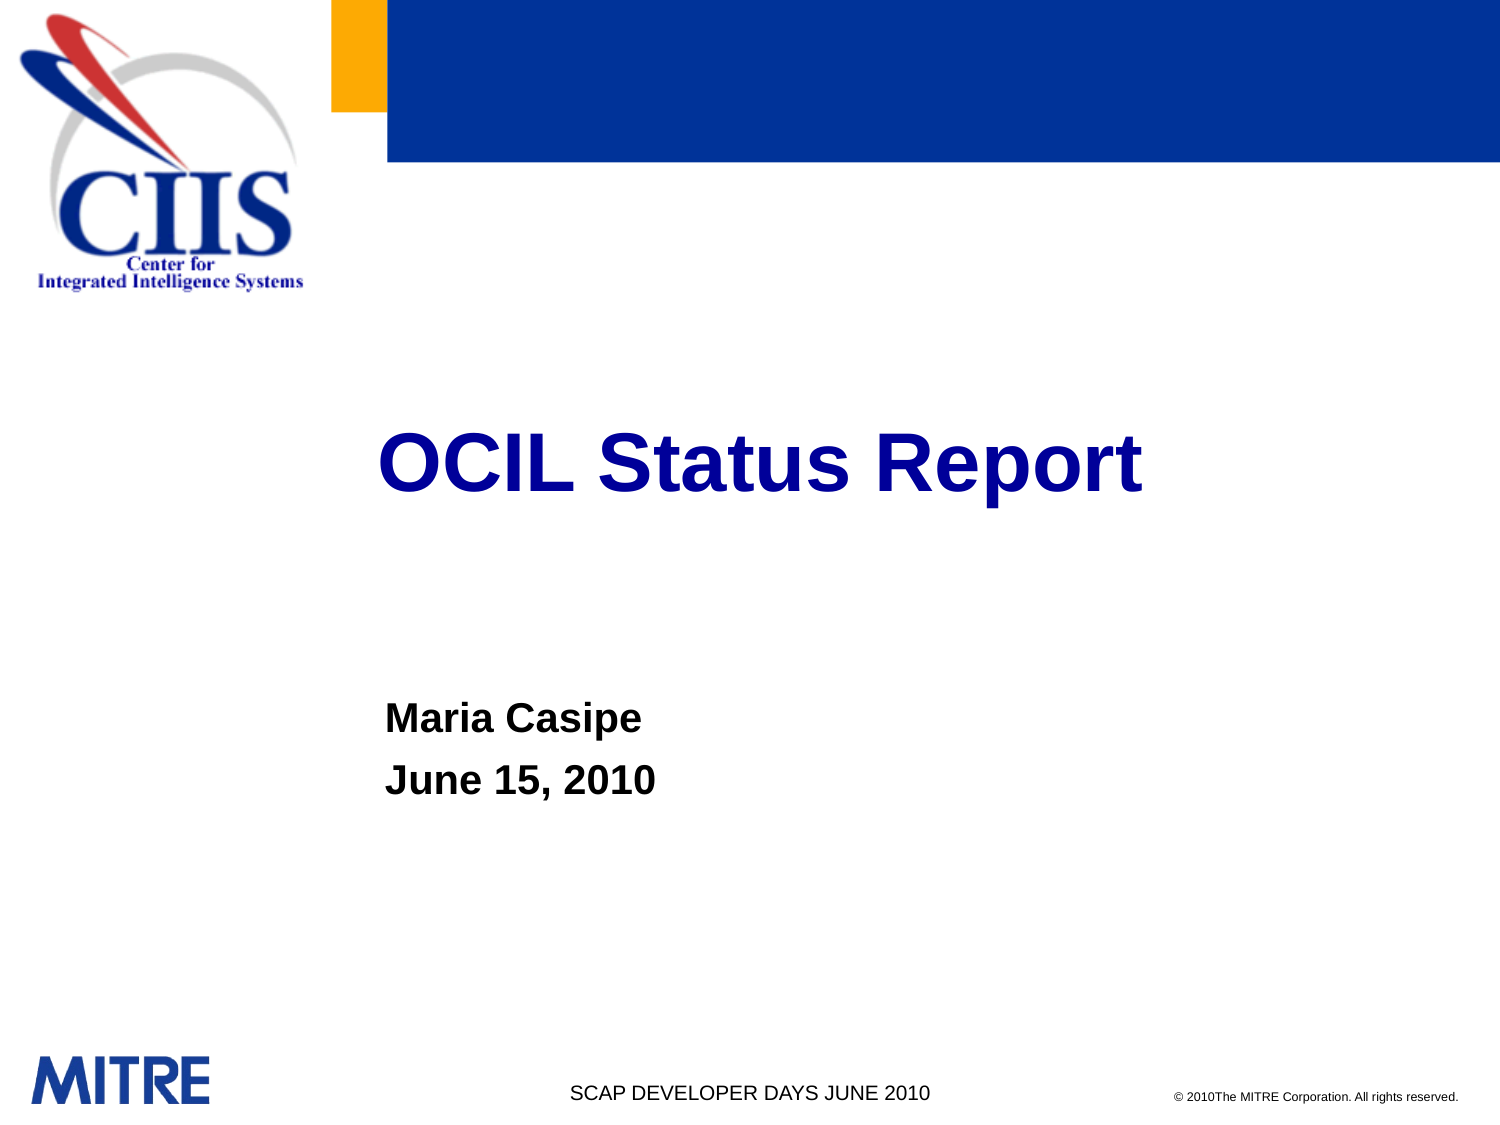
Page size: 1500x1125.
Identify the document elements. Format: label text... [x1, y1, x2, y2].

subtitle Maria Casipe June 15, 2010 [369, 686, 1313, 813]
picture [14, 12, 325, 294]
picture [24, 1052, 216, 1113]
title OCIL Status Report [362, 375, 1425, 563]
